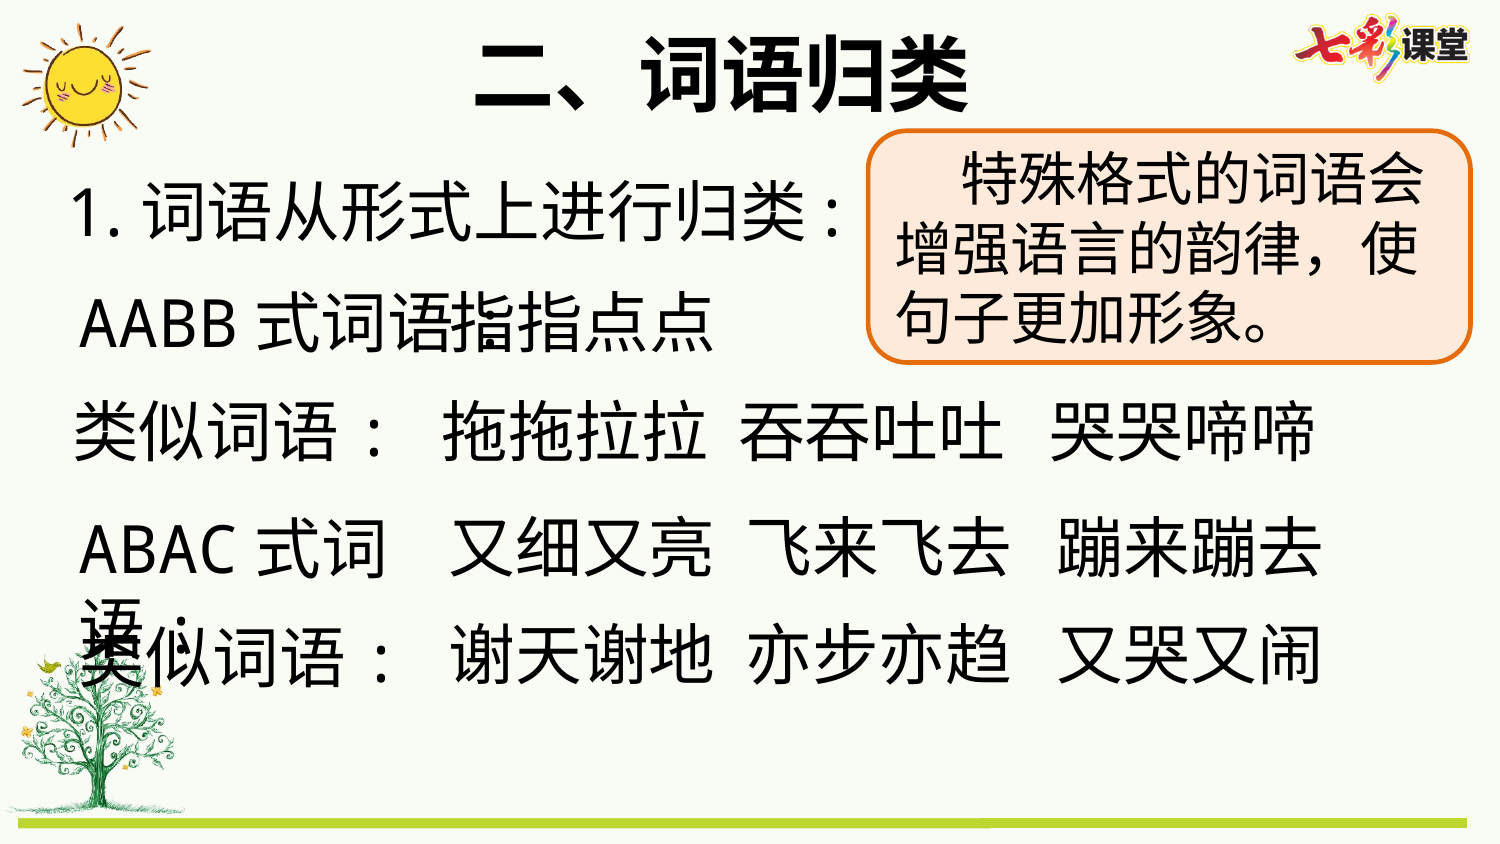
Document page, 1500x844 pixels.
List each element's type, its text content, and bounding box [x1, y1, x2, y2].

picture [1291, 9, 1472, 87]
picture [0, 608, 1467, 844]
text_box 拖拖拉拉 吞吞吐吐 哭哭啼啼 [426, 382, 1500, 477]
text_box 二、词语归类 [456, 14, 987, 130]
text_box 又细又亮 飞来飞去 蹦来蹦去 [433, 498, 1500, 594]
text_box 1.词语从形式上进行归类: [53, 161, 867, 257]
text_box 类似词语: [64, 608, 455, 703]
text_box 特殊格式的词语会增强语言的韵律，使句子更加形象。 [866, 129, 1472, 364]
picture [0, 0, 173, 172]
text_box ABAC式词语: [64, 499, 519, 608]
text_box 类似词语: [57, 382, 426, 477]
text_box 谢天谢地 亦步亦趋 又哭又闹 [433, 605, 1500, 700]
text_box AABB式词语: [63, 273, 434, 369]
text_box 指指点点 [434, 273, 884, 369]
